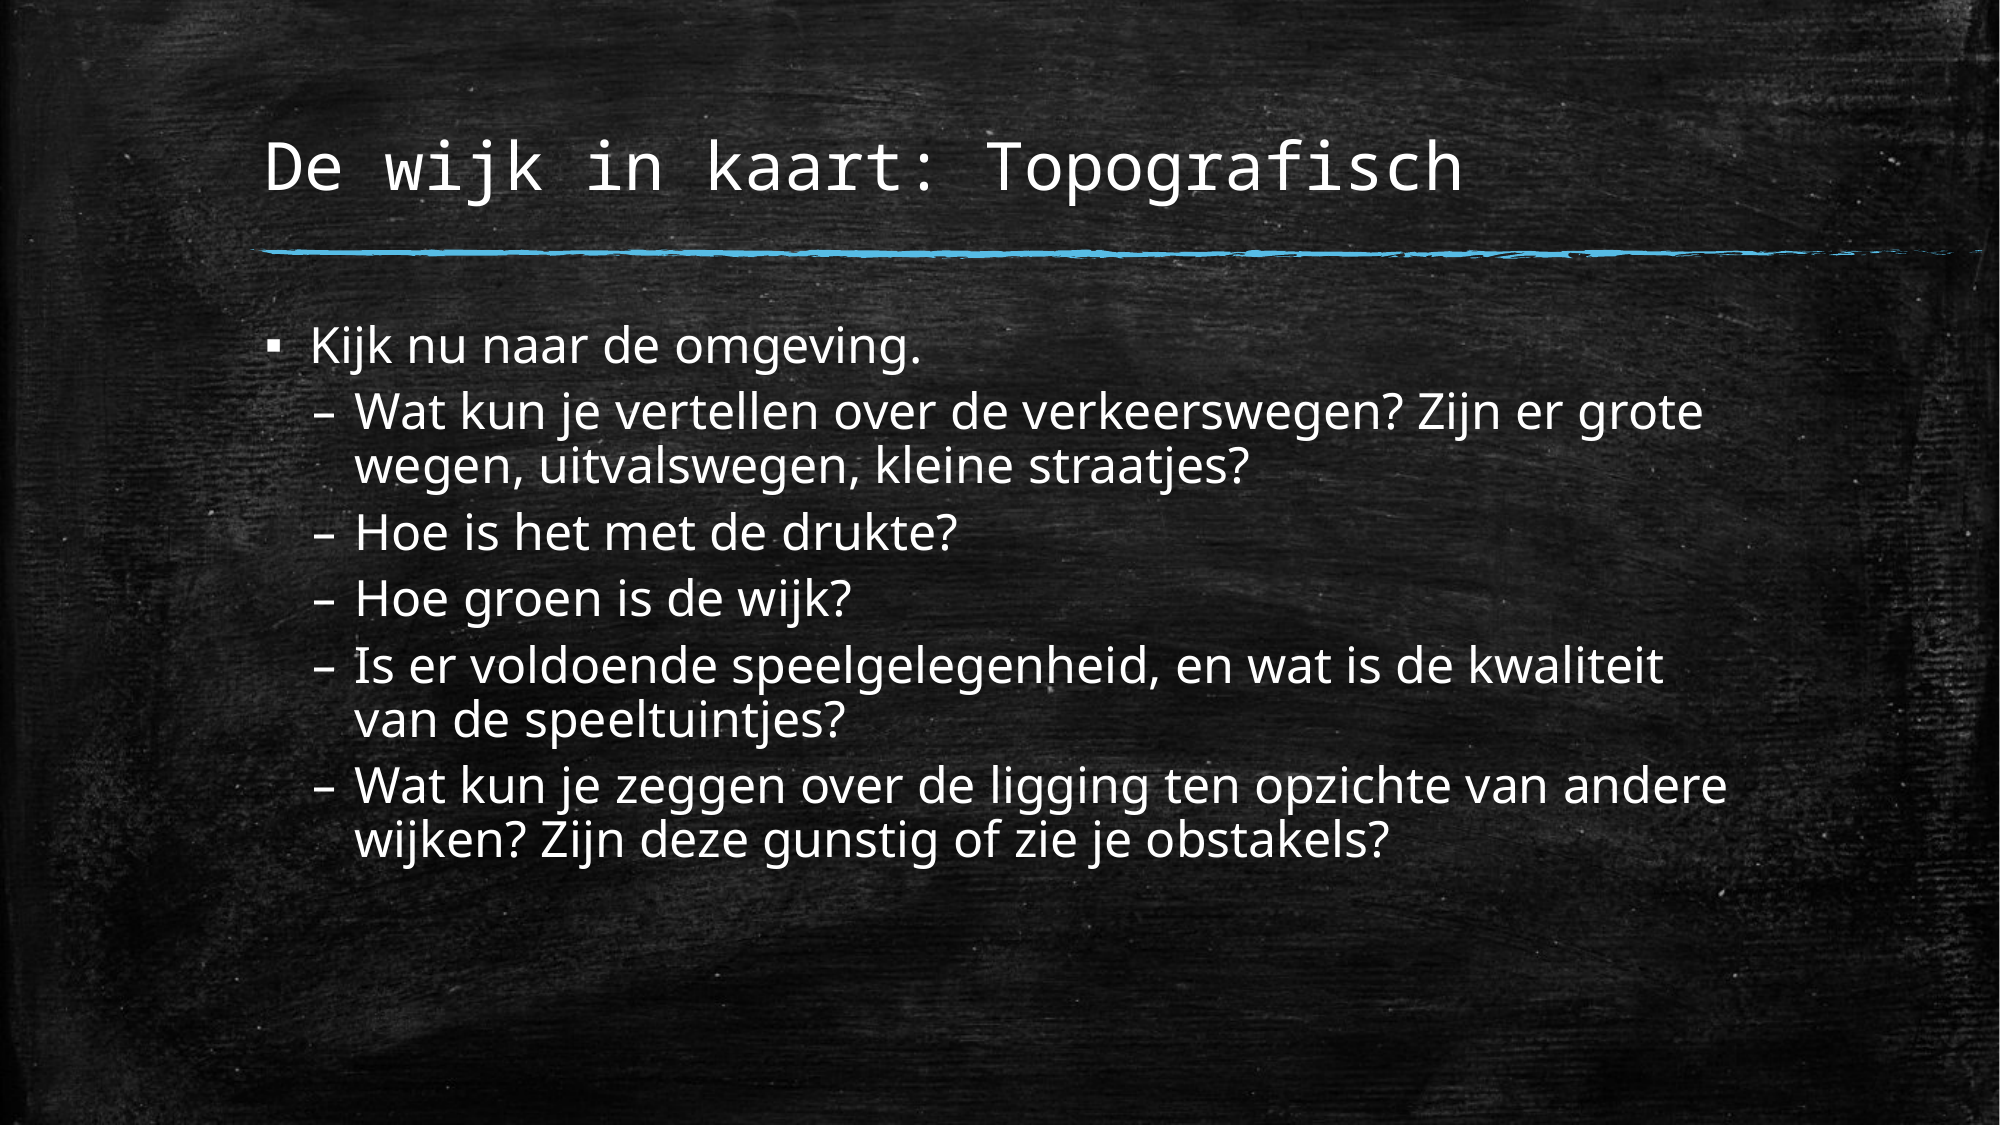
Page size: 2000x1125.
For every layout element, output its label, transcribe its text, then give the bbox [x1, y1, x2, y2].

title De wijk in kaart: Topografisch [249, 45, 1750, 213]
list Kijk nu naar de omgeving. Wat kun je vertellen over de verkeerswegen? Zijn er grote wegen, uitvalswegen, kleine straatjes? Hoe is het met de drukte? Hoe groen is de wijk? Is er voldoende speelgelegenheid, en wat is de kwaliteit van de speeltuintjes? Wat kun je zeggen over de ligging ten opzichte van andere wijken? Zijn deze gunstig of zie je obstakels? [249, 312, 1750, 1013]
